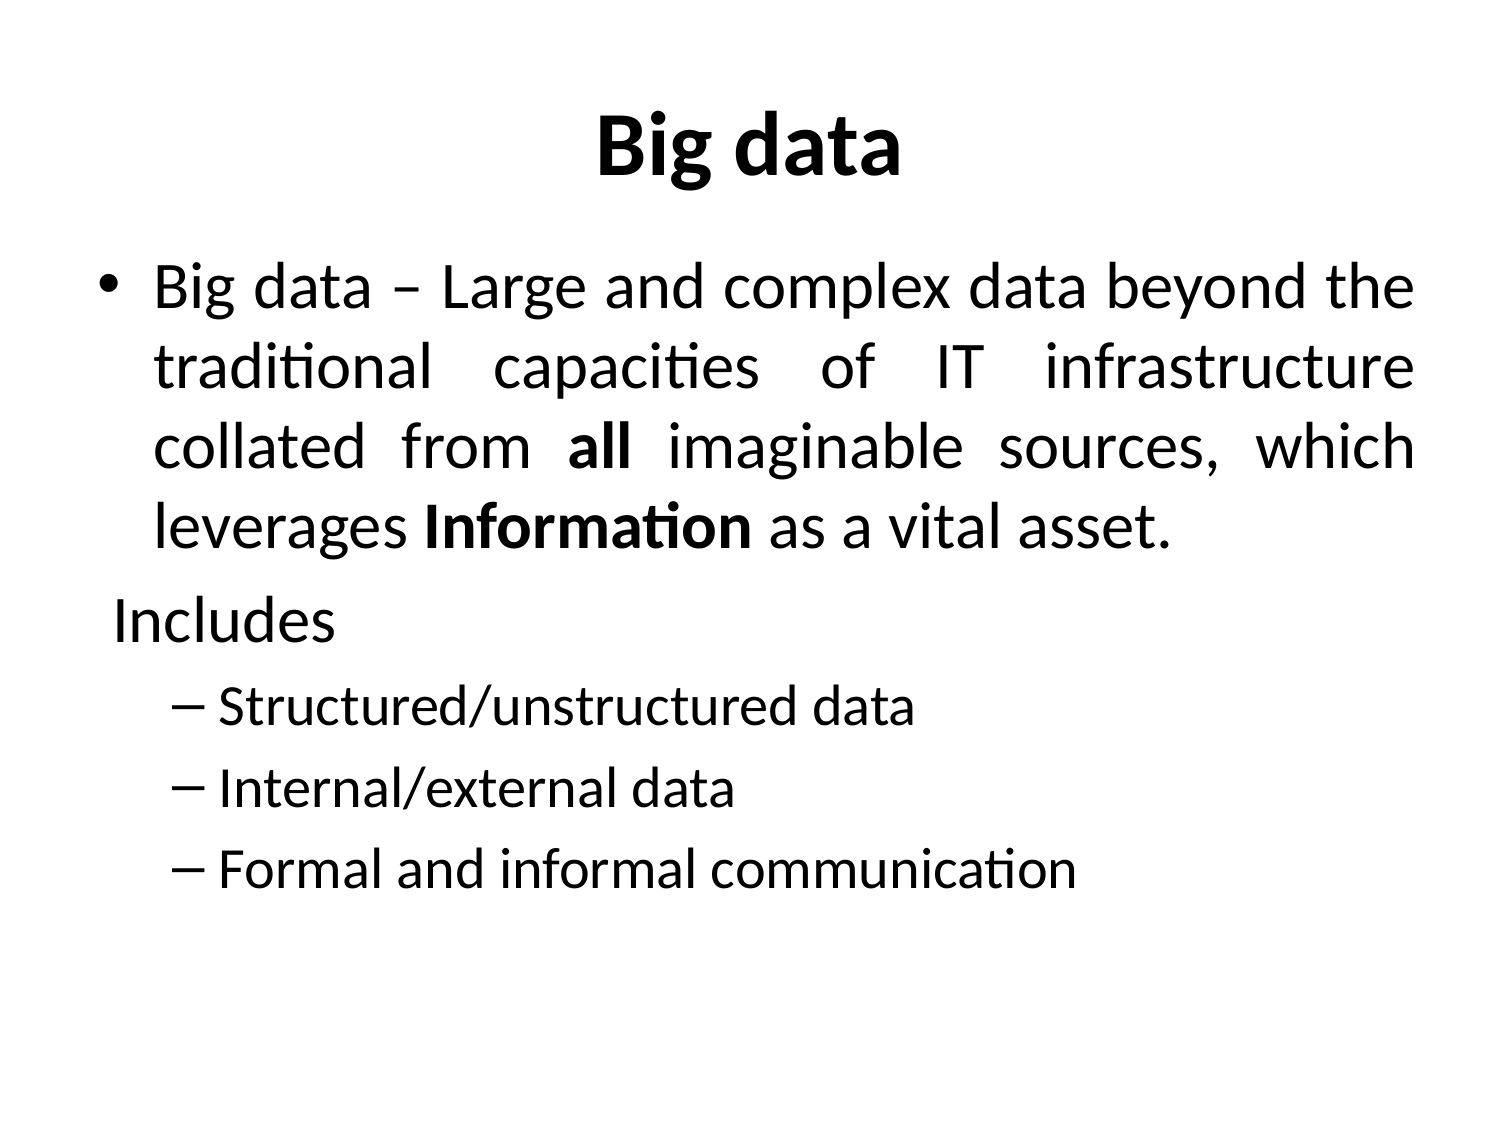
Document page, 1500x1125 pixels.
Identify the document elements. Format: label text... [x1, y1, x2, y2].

list Big data – Large and complex data beyond the traditional capacities of IT infrastructure collated from all imaginable sources, which leverages Information as a vital asset. Includes Structured/unstructured data Internal/external data Formal and informal communication [82, 234, 1432, 1008]
title Big data [75, 45, 1425, 233]
